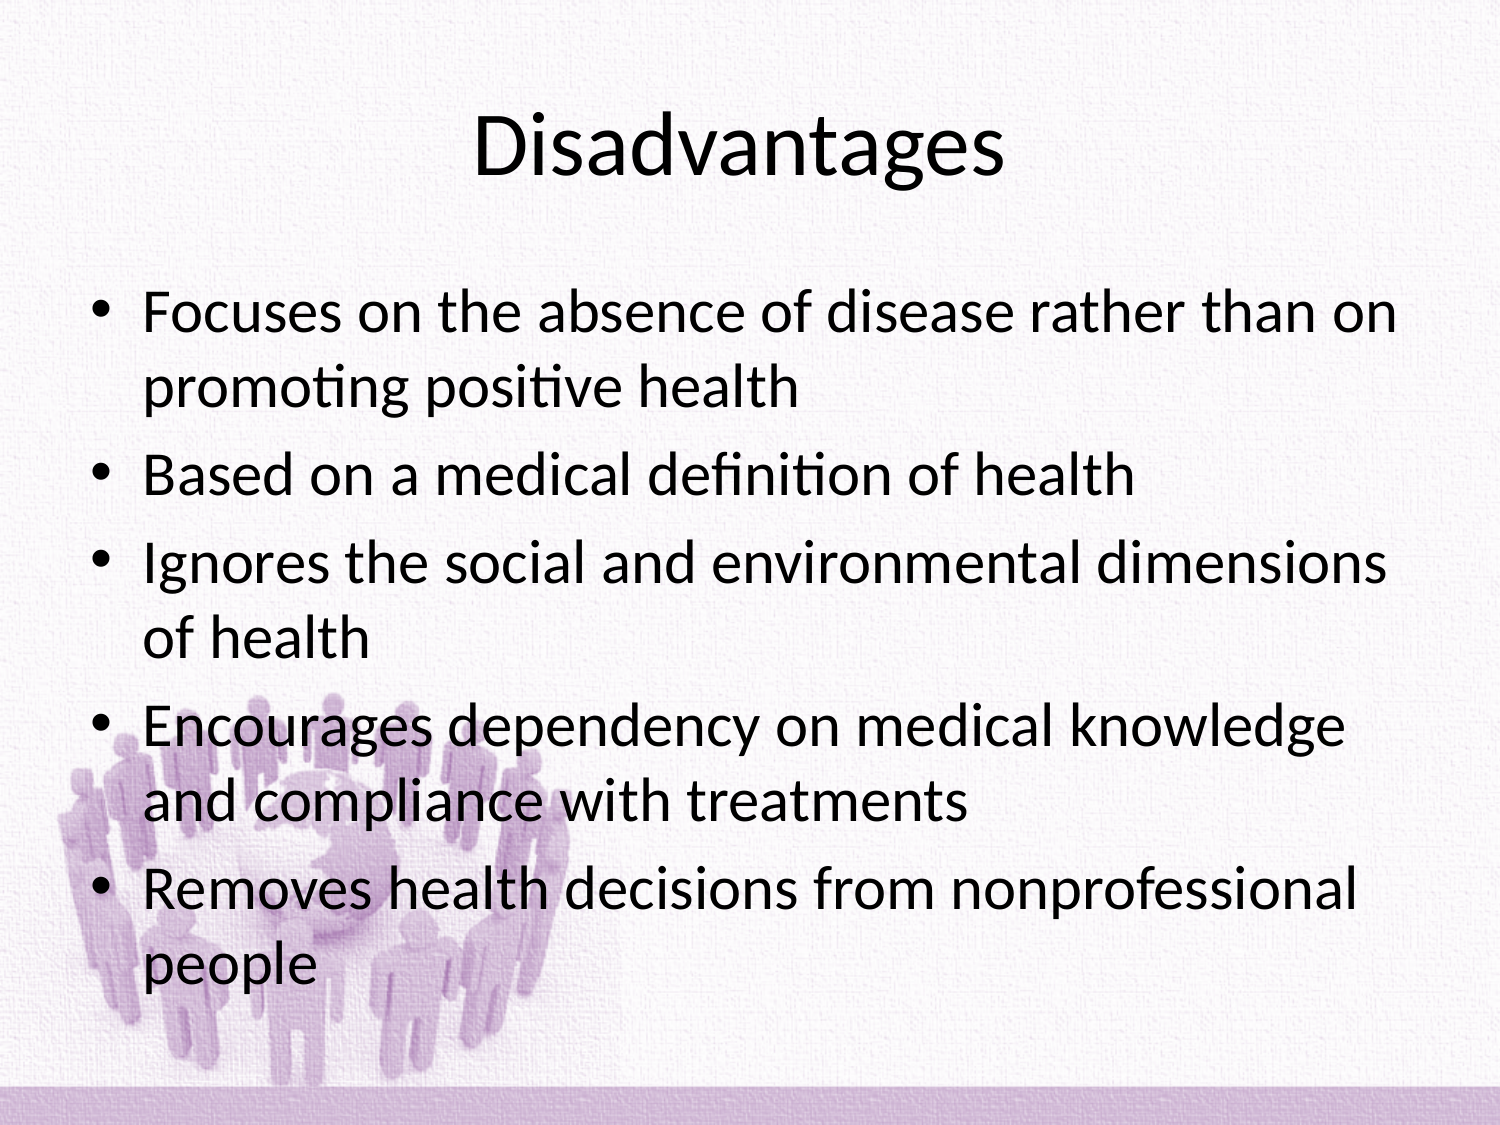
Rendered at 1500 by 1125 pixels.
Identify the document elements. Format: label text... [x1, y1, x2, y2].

title Disadvantages [75, 45, 1425, 233]
list Focuses on the absence of disease rather than on promoting positive health Based on a medical definition of health Ignores the social and environmental dimensions of health Encourages dependency on medical knowledge and compliance with treatments Removes health decisions from nonprofessional people [75, 262, 1425, 1005]
